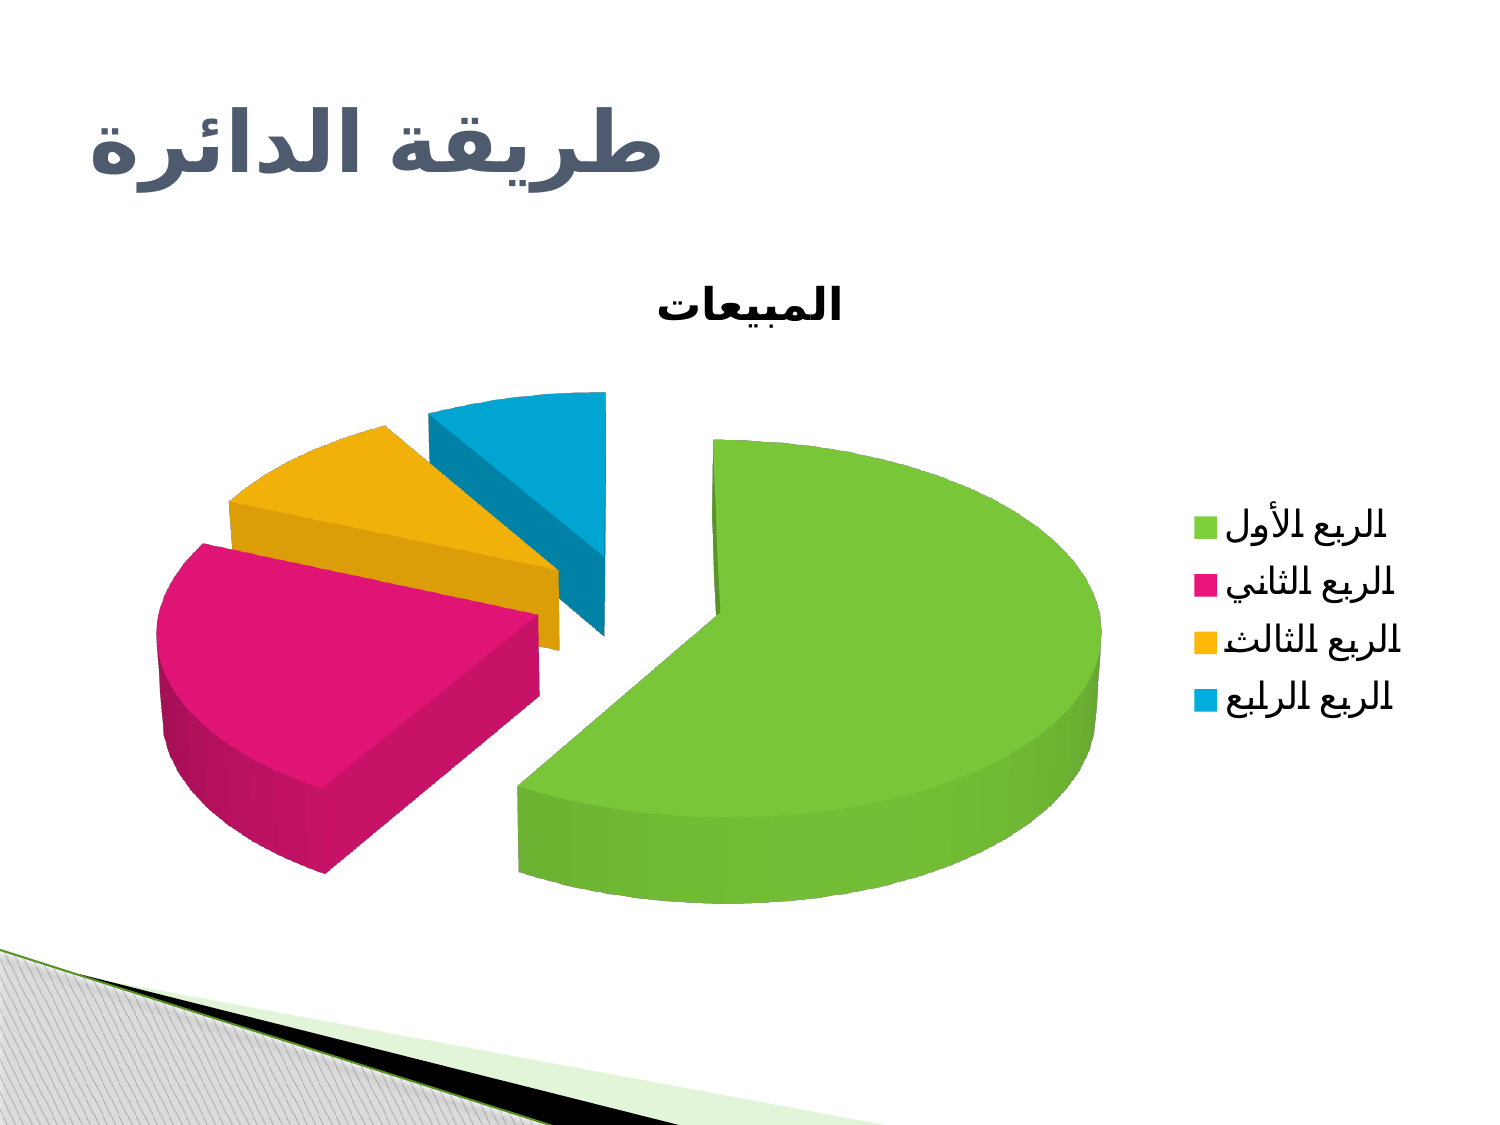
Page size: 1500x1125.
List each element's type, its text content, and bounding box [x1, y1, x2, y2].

chart [74, 242, 1426, 986]
title طريقة الدائرة [75, 45, 1425, 233]
